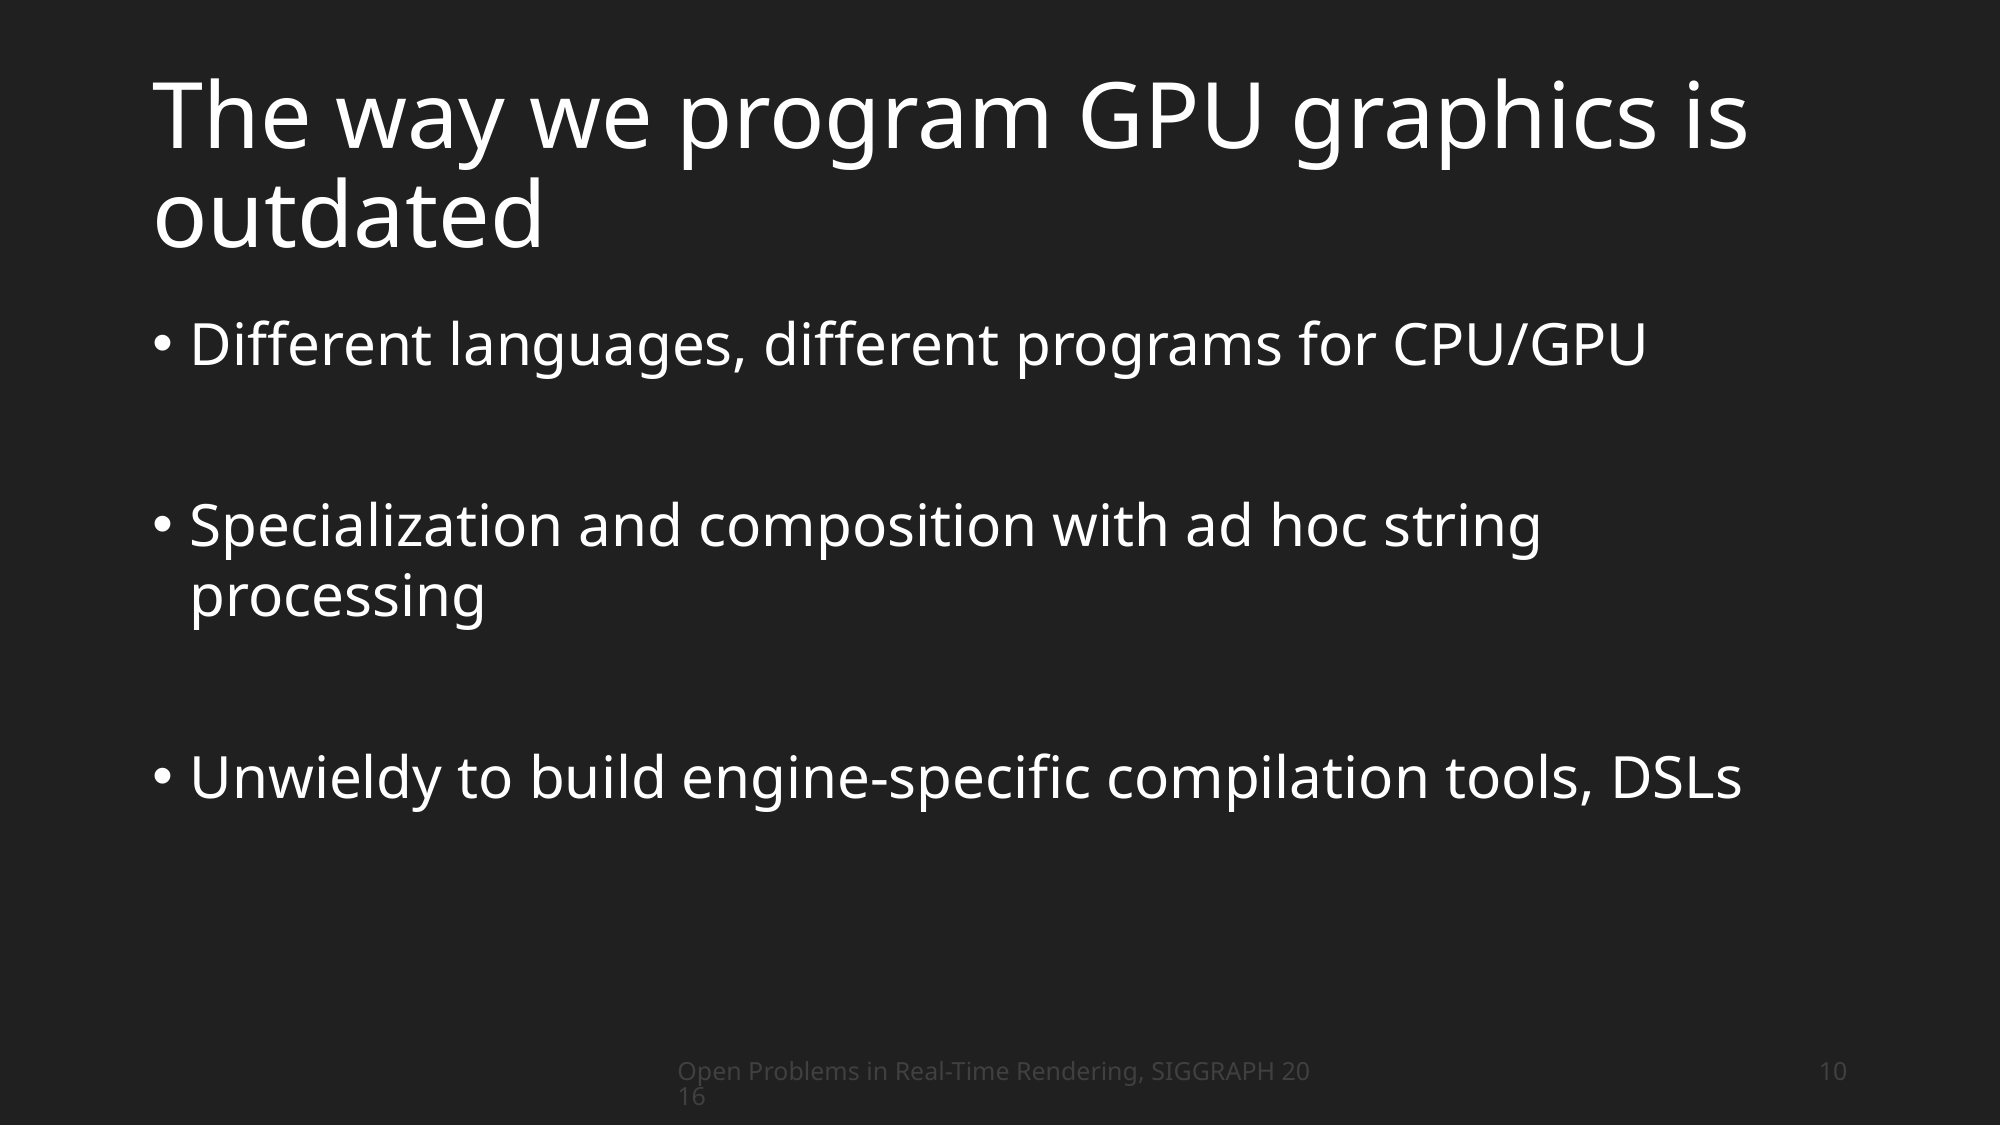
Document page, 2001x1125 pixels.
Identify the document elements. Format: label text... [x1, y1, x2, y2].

list Different languages, different programs for CPU/GPU Specialization and composition with ad hoc string processing Unwieldy to build engine-specific compilation tools, DSLs [137, 299, 1863, 1014]
title The way we program GPU graphics is outdated [137, 59, 1863, 278]
slide_number 10 [1412, 1042, 1863, 1103]
footer Open Problems in Real-Time Rendering, SIGGRAPH 2016 [662, 1042, 1338, 1103]
